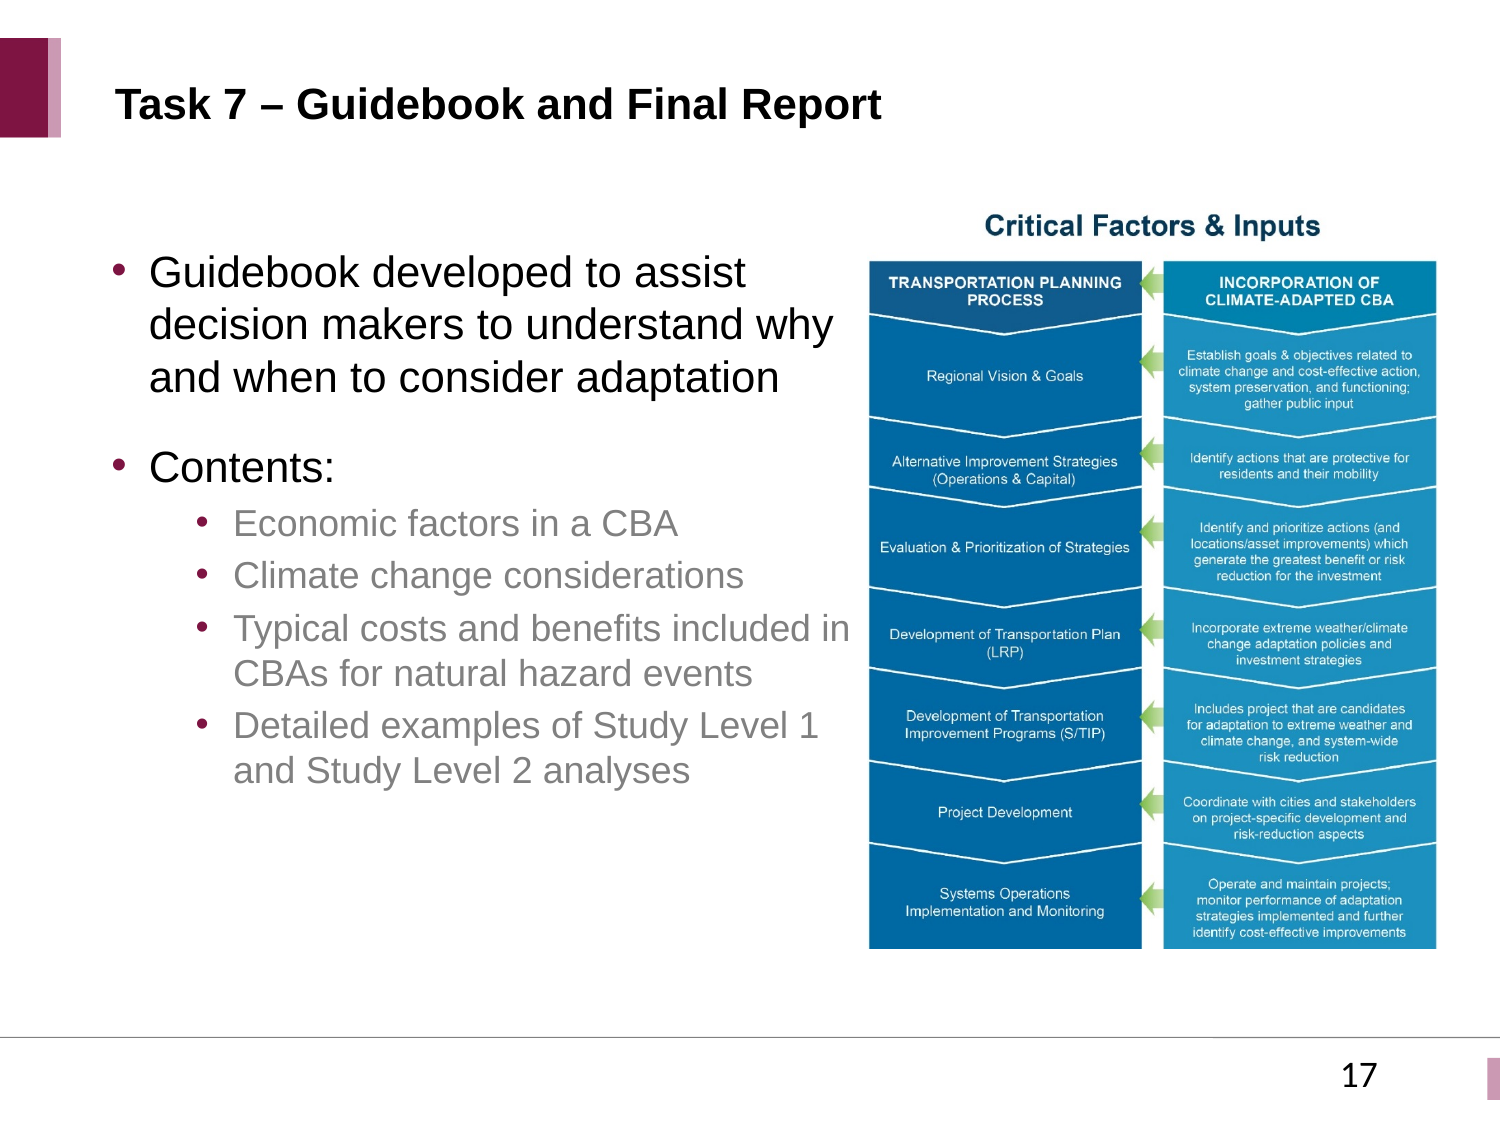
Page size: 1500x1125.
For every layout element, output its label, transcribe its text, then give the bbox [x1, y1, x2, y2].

title Task 7 – Guidebook and Final Report [99, 62, 950, 142]
slide_number 17 [1043, 1042, 1397, 1103]
text_box Guidebook developed to assist decision makers to understand why and when to consider adaptation Contents: Economic factors in a CBA Climate change considerations Typical costs and benefits included in CBAs for natural hazard events Detailed examples of Study Level 1 and Study Level 2 analyses [99, 237, 862, 869]
picture [0, 37, 63, 138]
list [867, 207, 1438, 950]
